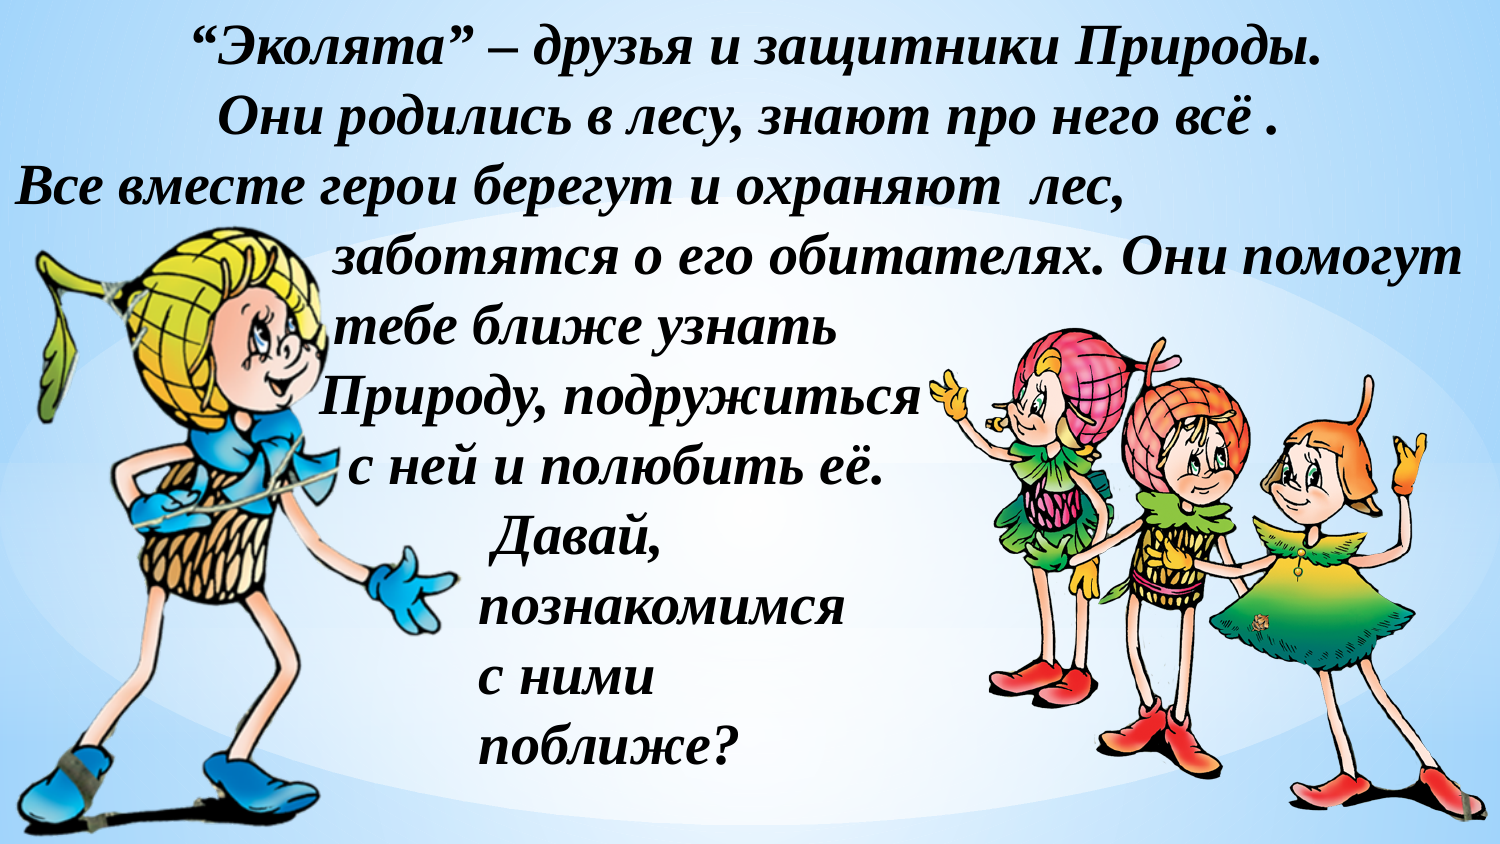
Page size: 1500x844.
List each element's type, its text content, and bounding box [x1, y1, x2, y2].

picture [915, 315, 1500, 836]
picture [0, 208, 497, 841]
text_box “Эколята” – друзья и защитники Природы. Они родились в лесу, знают про него всё . Все вместе герои берегут и охраняют лес, заботятся о его обитателях. Они помогут тебе ближе узнать Природу, подружиться с ней и полюбить её. Давай, познакомимся с ними поближе? [0, 0, 1500, 844]
